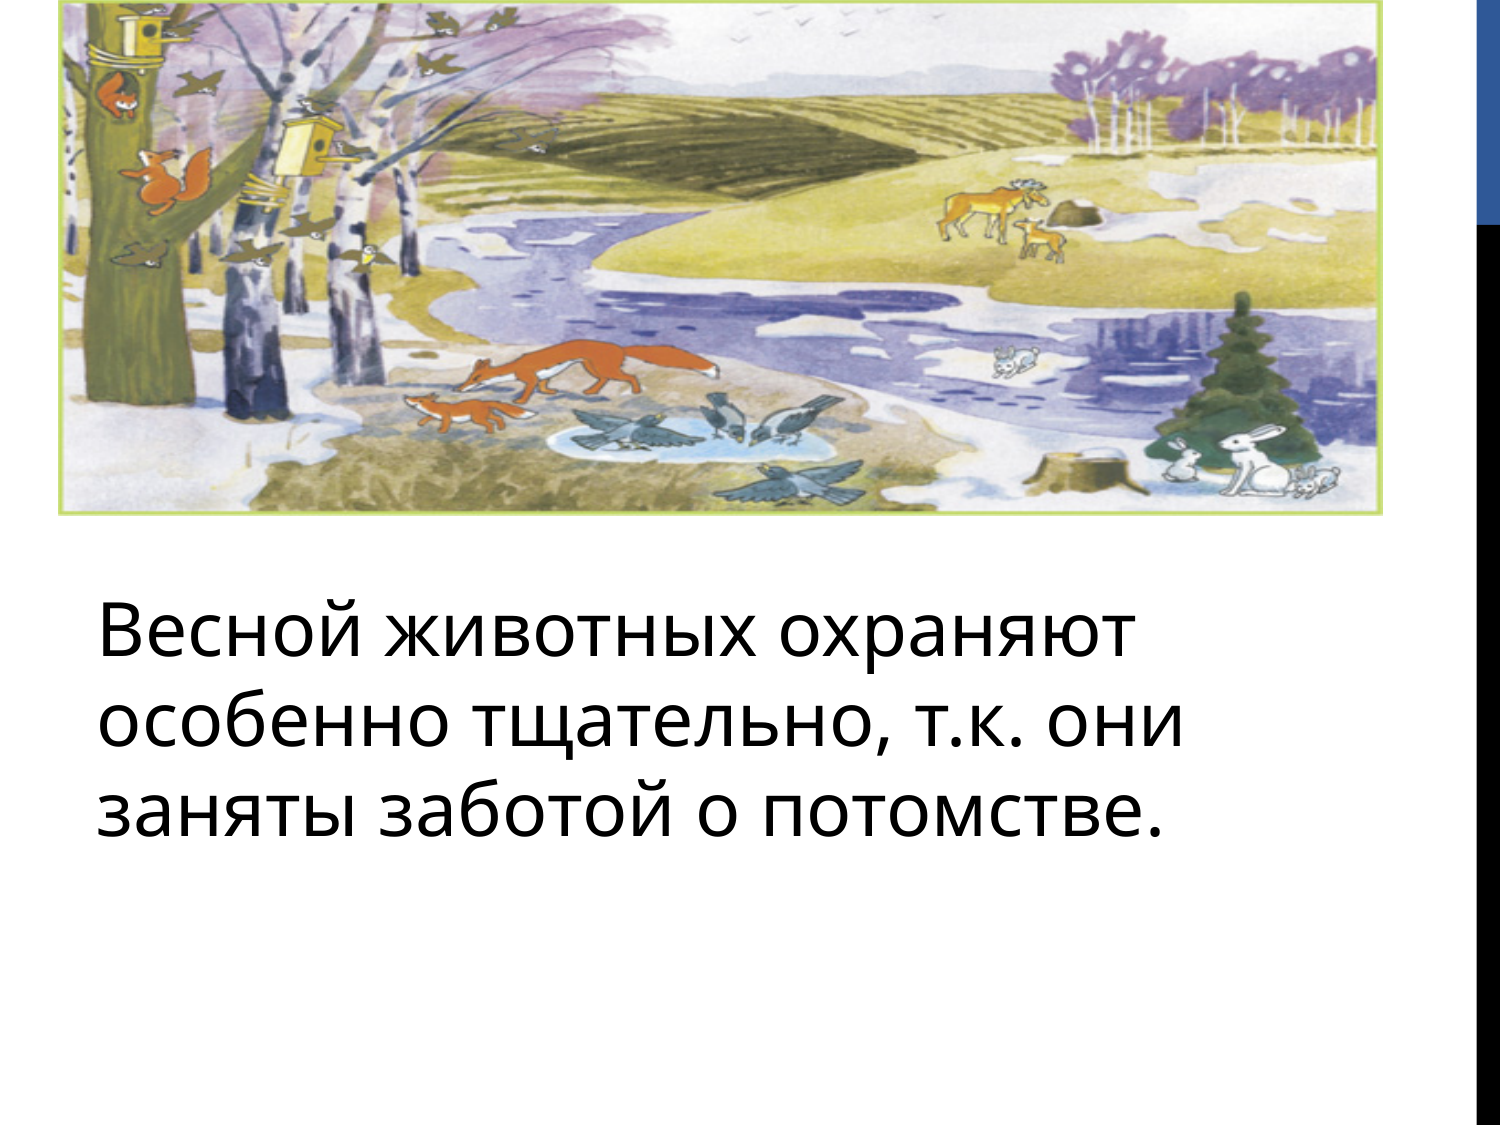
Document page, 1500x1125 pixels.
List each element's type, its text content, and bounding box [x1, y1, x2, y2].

text_box Весной животных охраняют особенно тщательно, т.к. они заняты заботой о потомстве. [82, 574, 1289, 859]
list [57, 0, 1384, 517]
